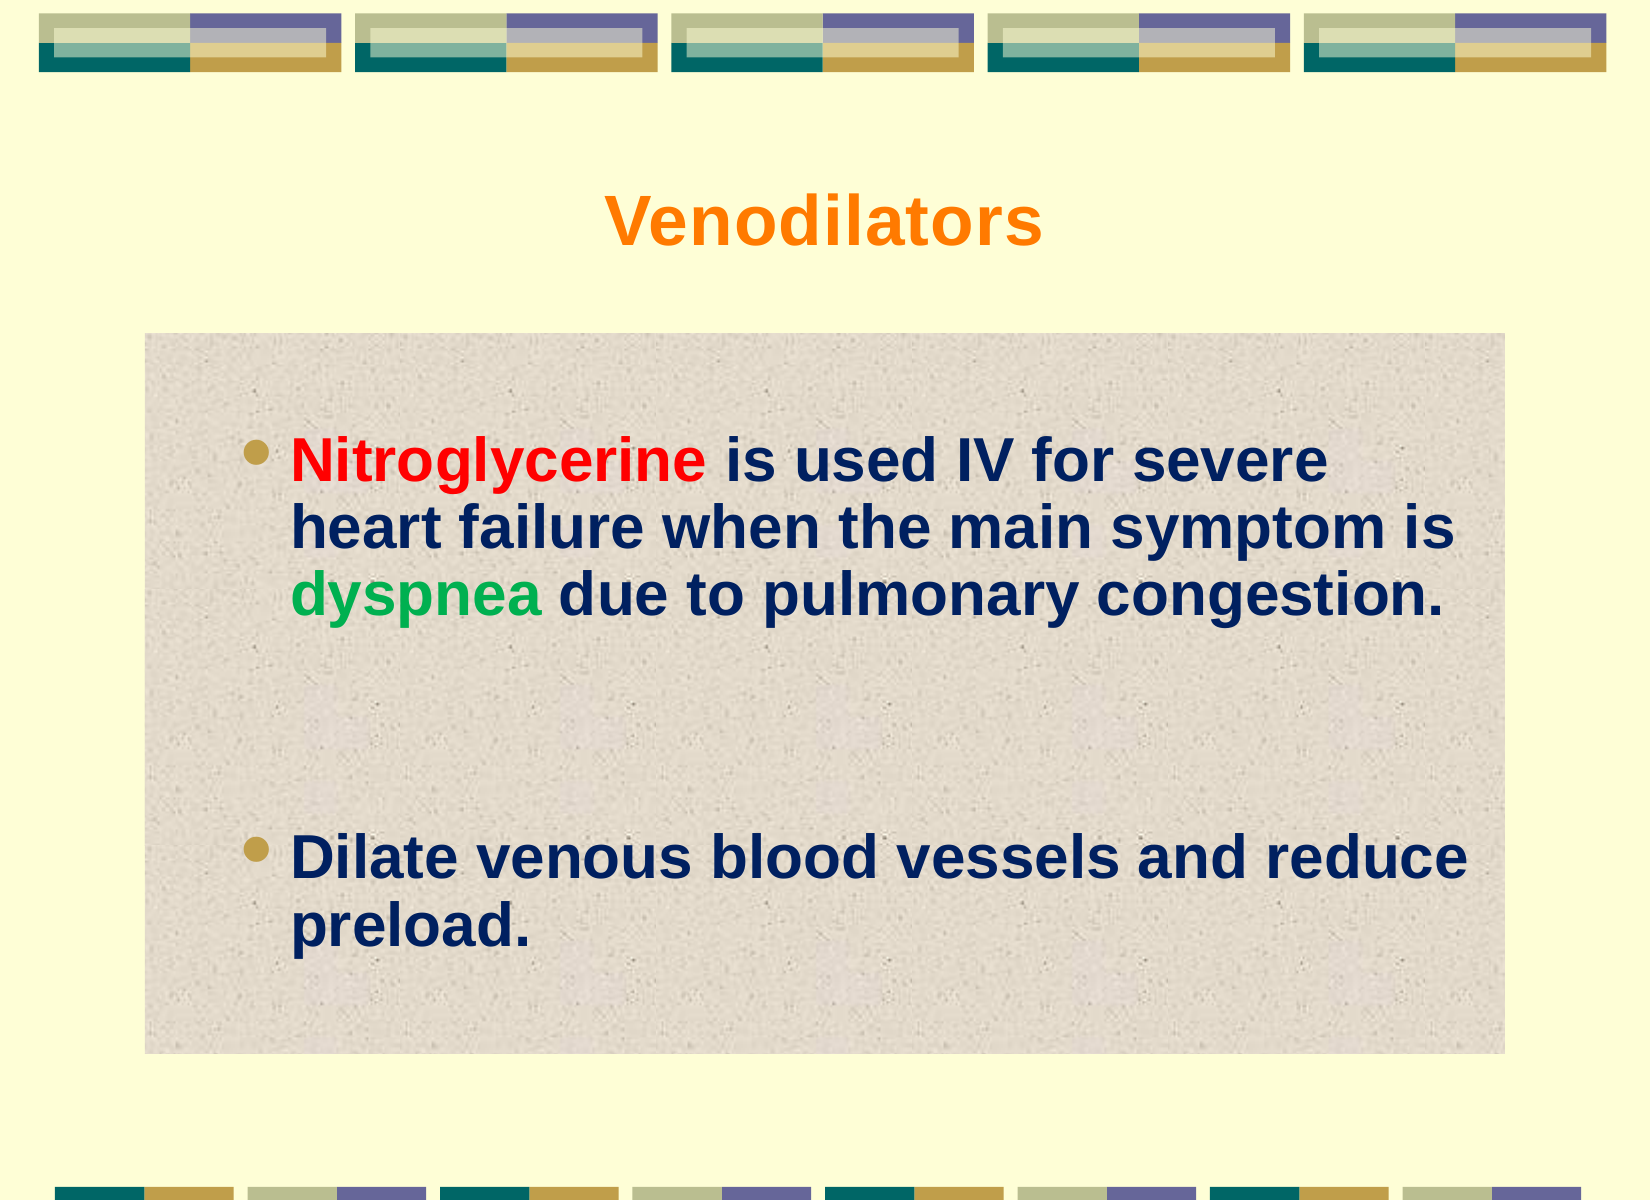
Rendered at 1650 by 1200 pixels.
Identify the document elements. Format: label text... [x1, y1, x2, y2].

title Venodilators [144, 159, 1505, 333]
list Nitroglycerine is used IV for severe heart failure when the main symptom is dyspnea due to pulmonary congestion. Dilate venous blood vessels and reduce preload. [144, 333, 1505, 1054]
